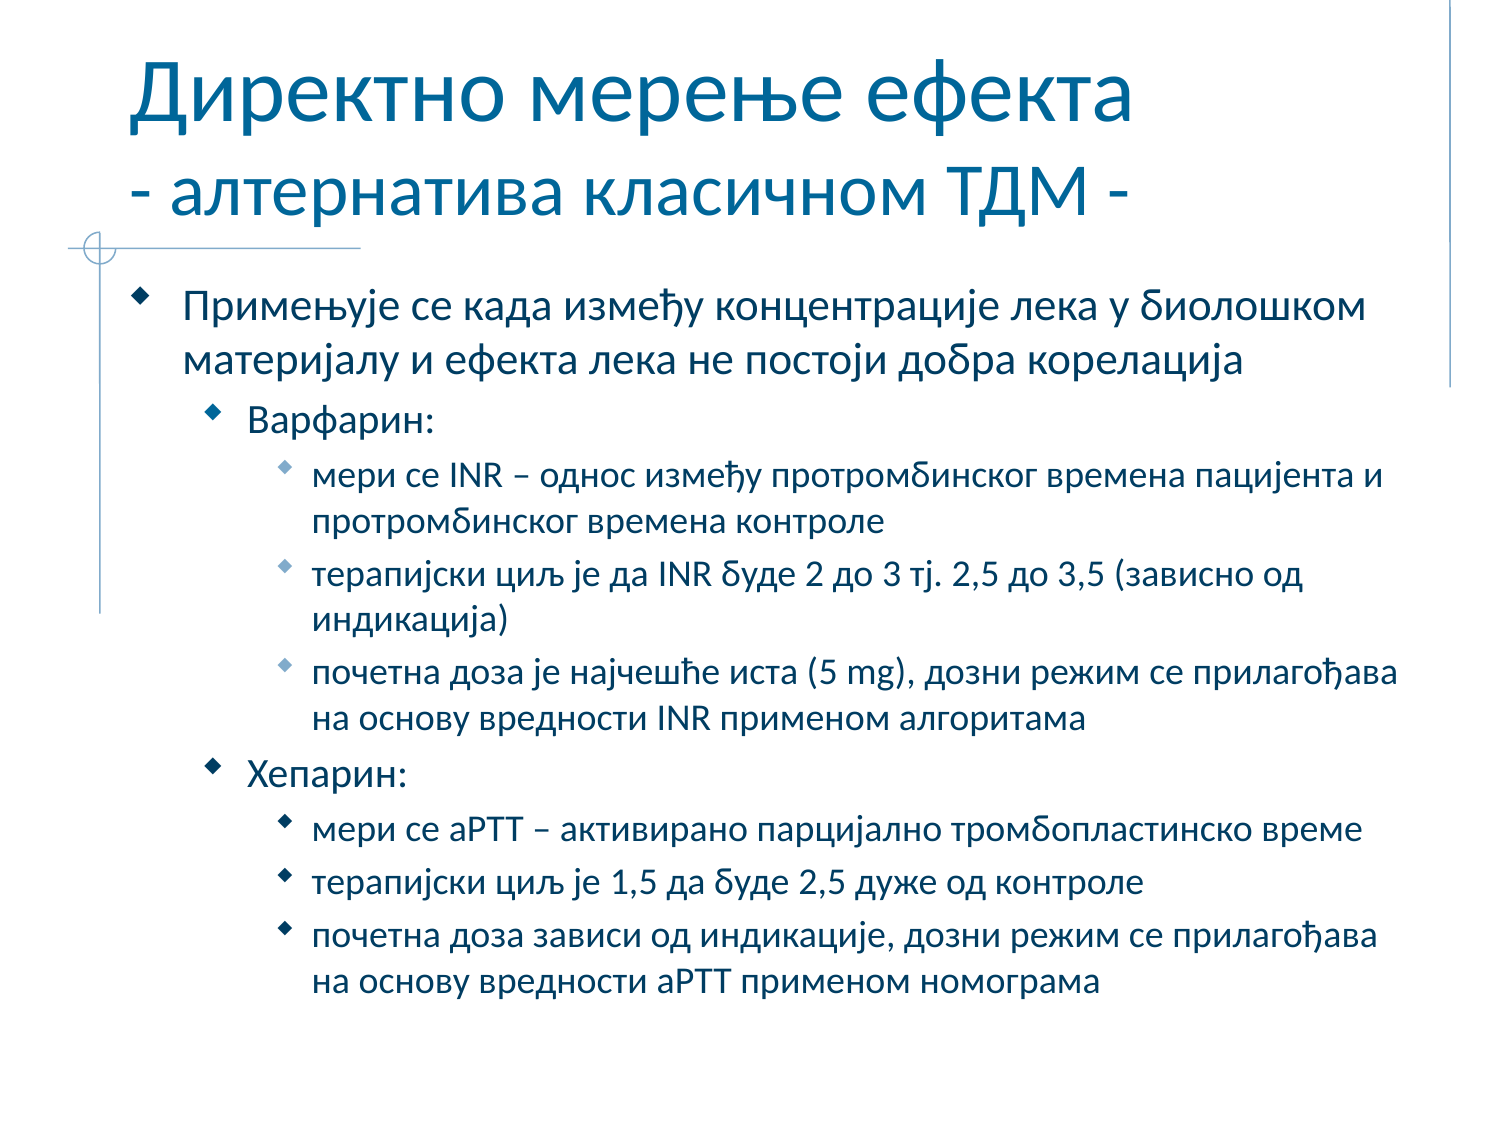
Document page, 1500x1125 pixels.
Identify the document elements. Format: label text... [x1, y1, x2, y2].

title Директно мерење ефекта - алтернатива класичном ТДМ - [113, 49, 1436, 238]
list Примењује се када између концентрације лека у биолошком материјалу и ефекта лека не постоји добра корелација Варфарин: мери се INR – однос између протромбинског времена пацијента и протромбинског времена контроле терапијски циљ је да INR буде 2 до 3 тј. 2,5 до 3,5 (зависно од индикација) почетна доза је најчешће иста (5 mg), дозни режим се прилагођава на основу вредности INR применом алгоритама Хепарин: мери се aPTT – активирано парцијално тромбопластинско време терапијски циљ је 1,5 да буде 2,5 дуже од контроле почетна доза зависи од индикације, дозни режим се прилагођава на основу вредности aPTT применом номограма [111, 266, 1436, 1024]
